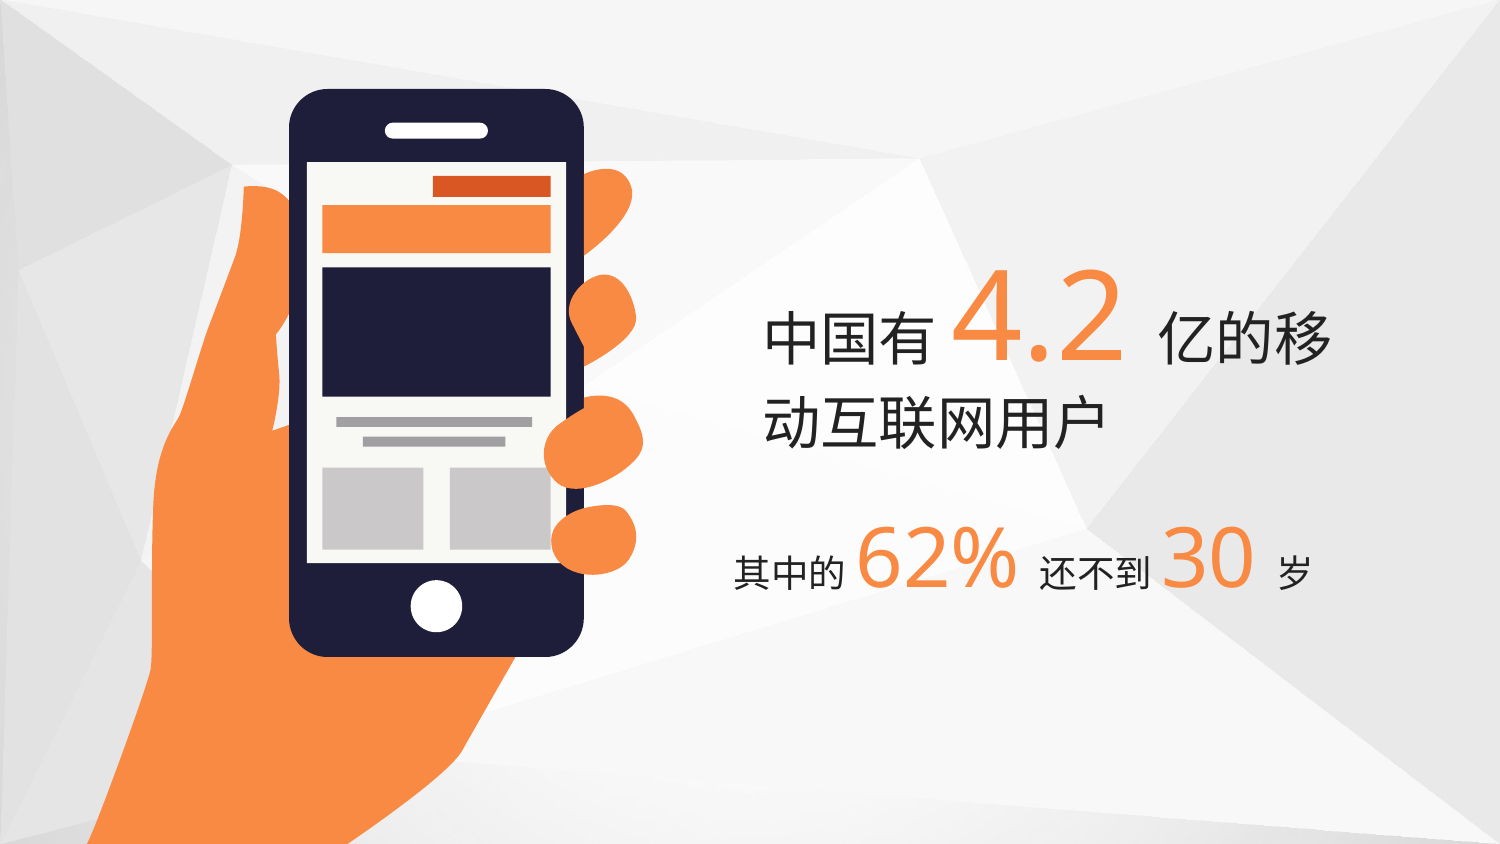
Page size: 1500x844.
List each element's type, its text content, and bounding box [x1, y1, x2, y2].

picture [0, 0, 1500, 844]
text_box 中国有4.2亿的移动互联网用户 [747, 228, 1388, 464]
text_box 其中的62%还不到30岁 [719, 496, 1329, 612]
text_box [86, 88, 649, 844]
